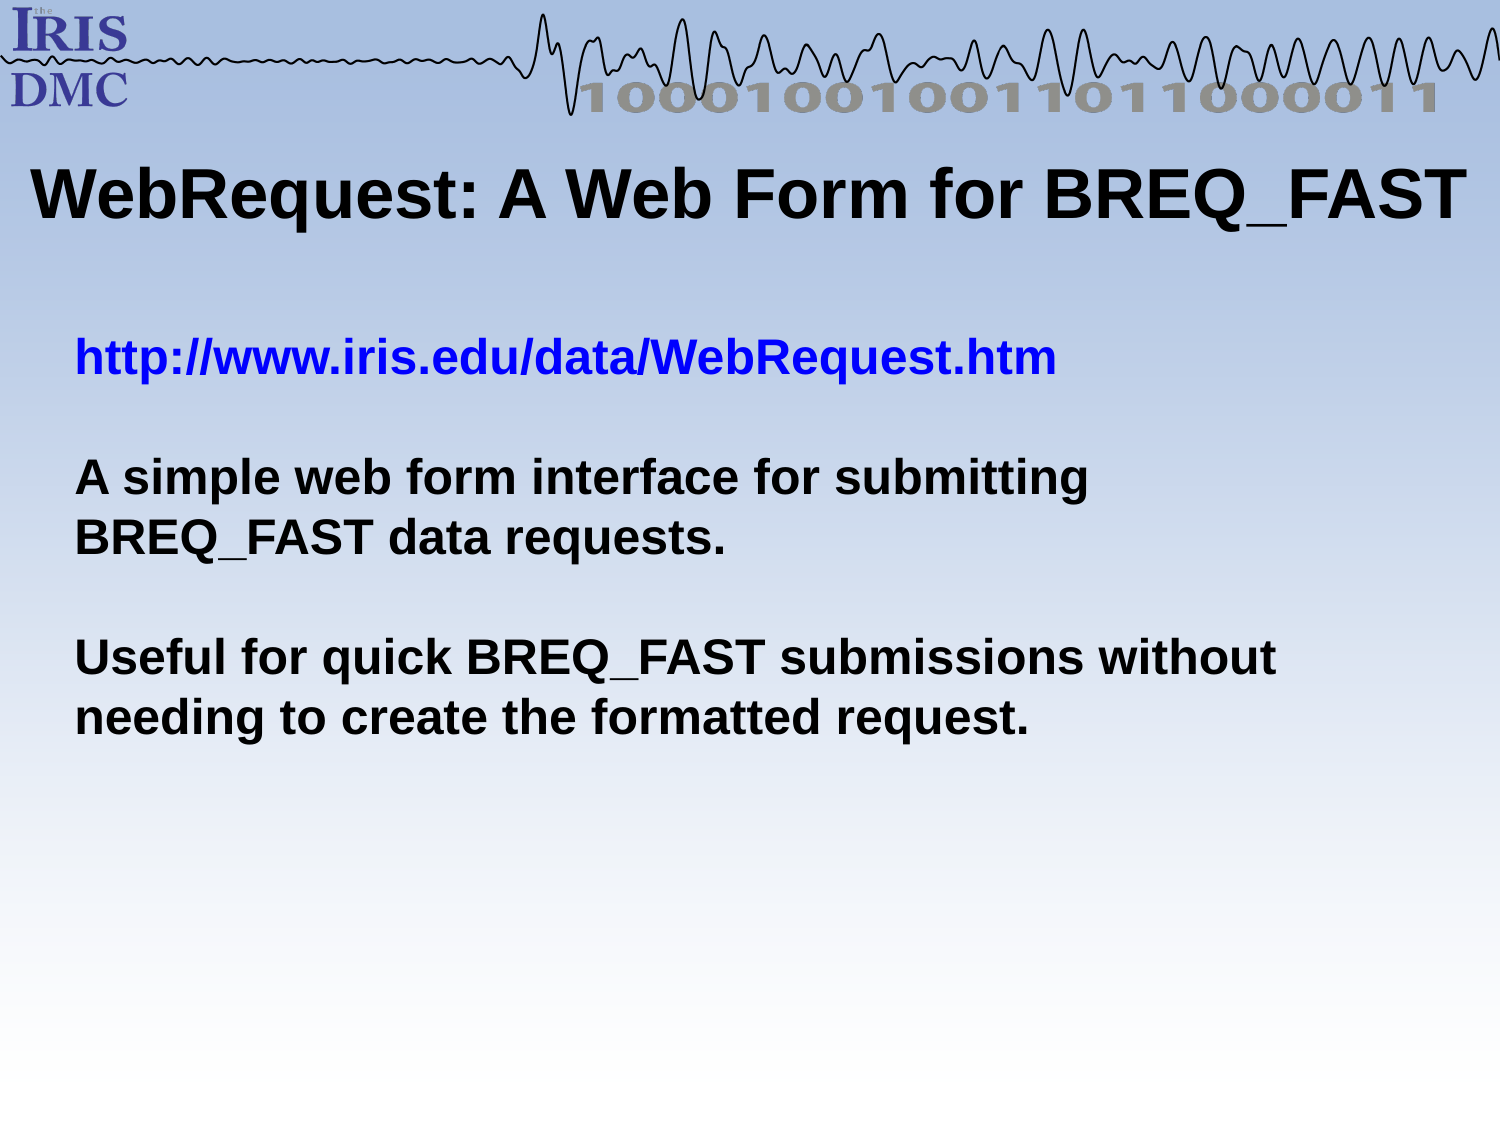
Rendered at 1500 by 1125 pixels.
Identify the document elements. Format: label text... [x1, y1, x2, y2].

text_box http://www.iris.edu/data/WebRequest.htm A simple web form interface for submitting BREQ_FAST data requests. Useful for quick BREQ_FAST submissions without needing to create the formatted request. [59, 316, 1401, 752]
picture [0, 0, 1500, 127]
title WebRequest: A Web Form for BREQ_FAST [0, 127, 1500, 253]
picture [0, 253, 1500, 1125]
